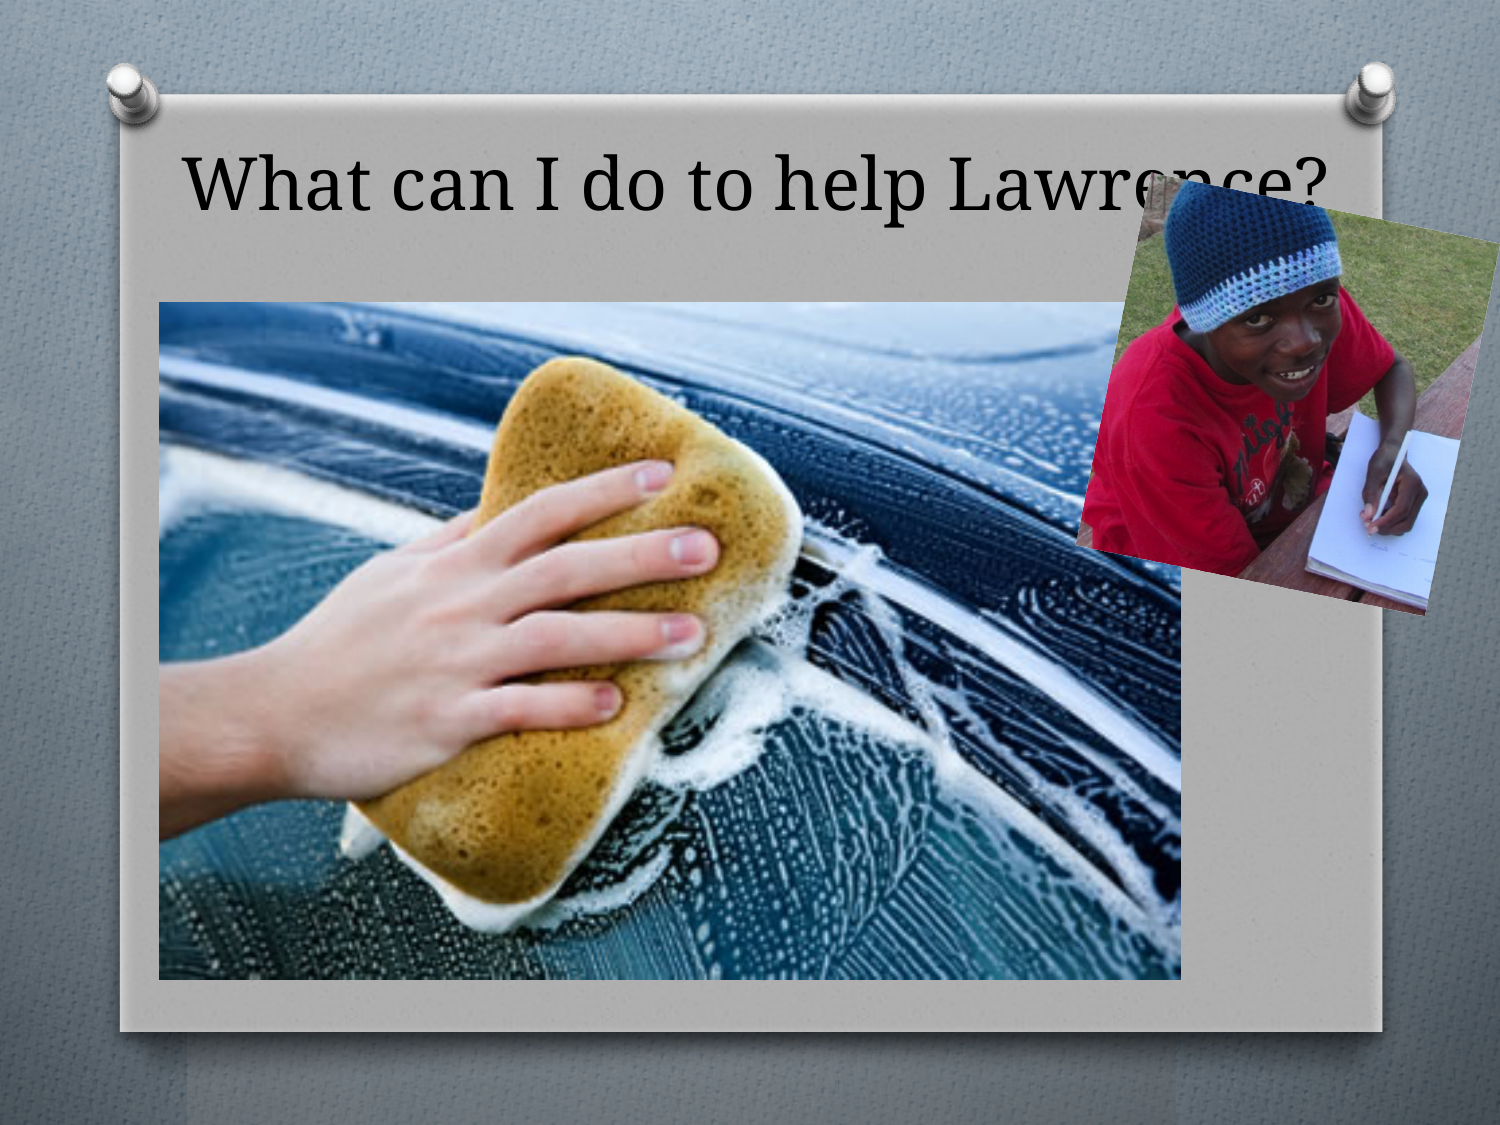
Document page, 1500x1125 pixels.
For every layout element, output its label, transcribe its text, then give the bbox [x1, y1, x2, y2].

picture [75, 29, 198, 147]
picture [1317, 35, 1439, 151]
picture [159, 173, 1500, 981]
title What can I do to help Lawrence? [147, 101, 1365, 261]
